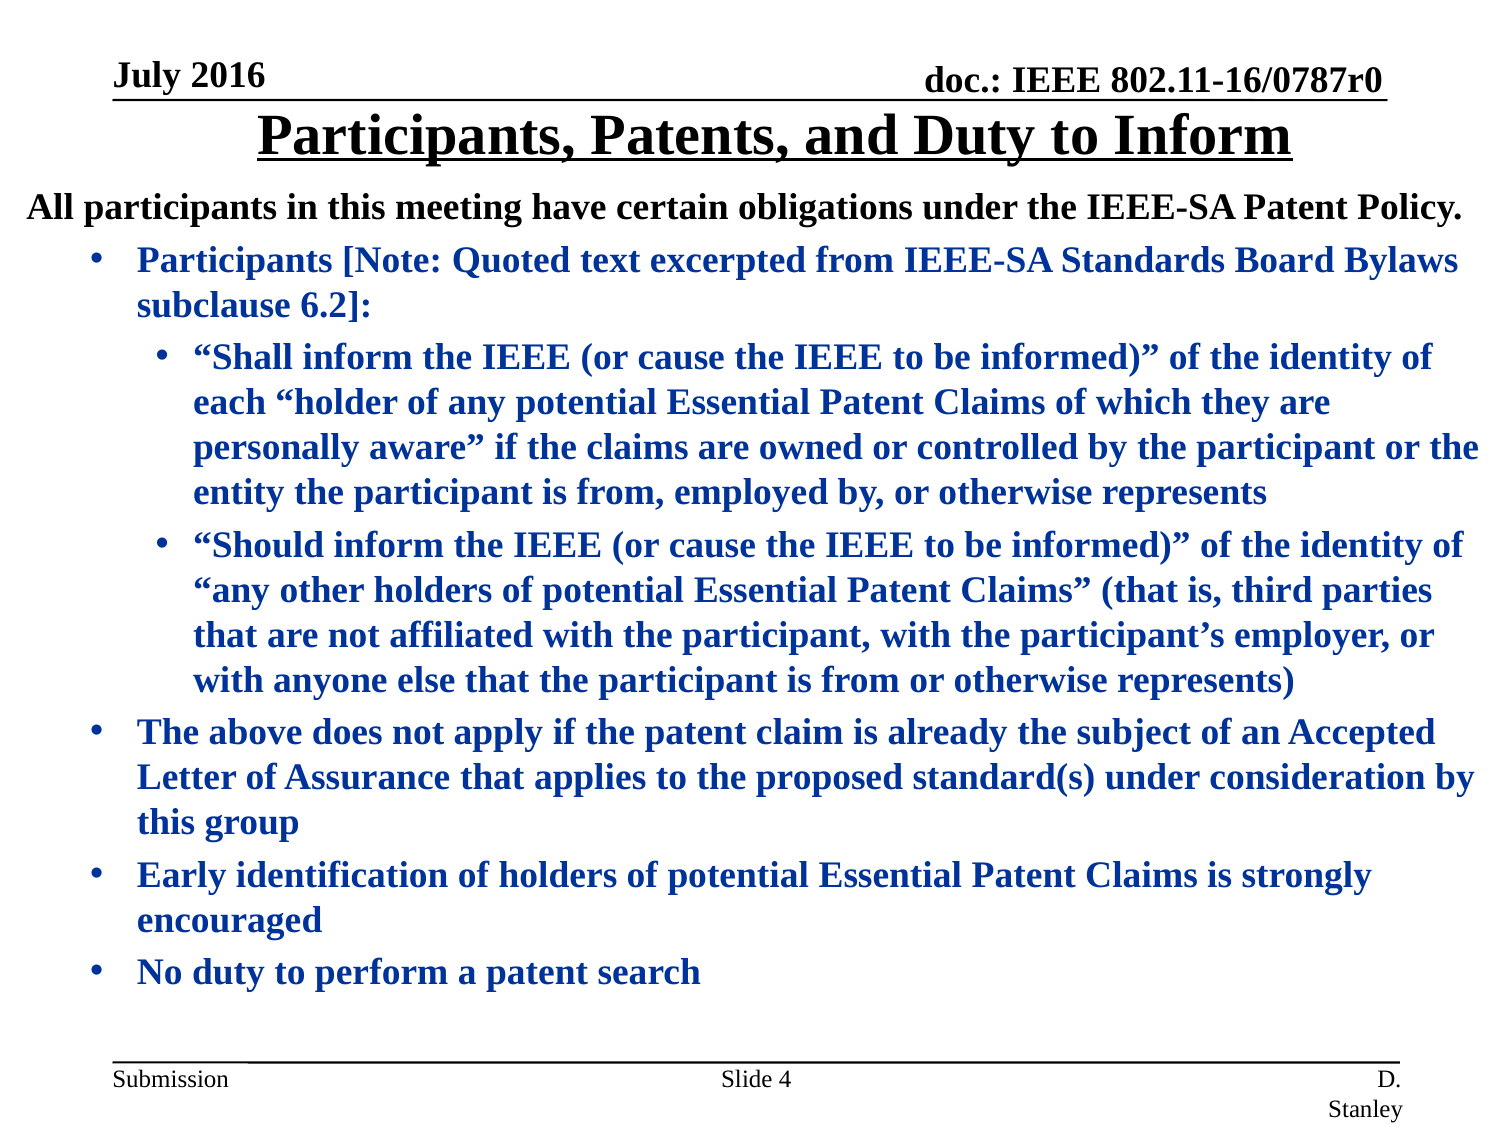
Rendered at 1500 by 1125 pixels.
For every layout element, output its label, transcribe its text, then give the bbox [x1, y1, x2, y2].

title Participants, Patents, and Duty to Inform [49, 99, 1500, 163]
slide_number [112, 49, 388, 96]
list All participants in this meeting have certain obligations under the IEEE-SA Patent Policy. Participants [Note: Quoted text excerpted from IEEE-SA Standards Board Bylaws subclause 6.2]: “Shall inform the IEEE (or cause the IEEE to be informed)” of the identity of each “holder of any potential Essential Patent Claims of which they are personally aware” if the claims are owned or controlled by the participant or the entity the participant is from, employed by, or otherwise represents “Should inform the IEEE (or cause the IEEE to be informed)” of the identity of “any other holders of potential Essential Patent Claims” (that is, third parties that are not affiliated with the participant, with the participant’s employer, or with anyone else that the participant is from or otherwise represents) The above does not apply if the patent claim is already the subject of an Accepted Letter of Assurance that applies to the proposed standard(s) under consideration by this group Early identification of holders of potential Essential Patent Claims is strongly encouraged No duty to perform a patent search [0, 174, 1500, 1051]
footer D. Stanley, HP Enterprise [1324, 1061, 1402, 1093]
slide_number Slide 4 [712, 1061, 800, 1093]
